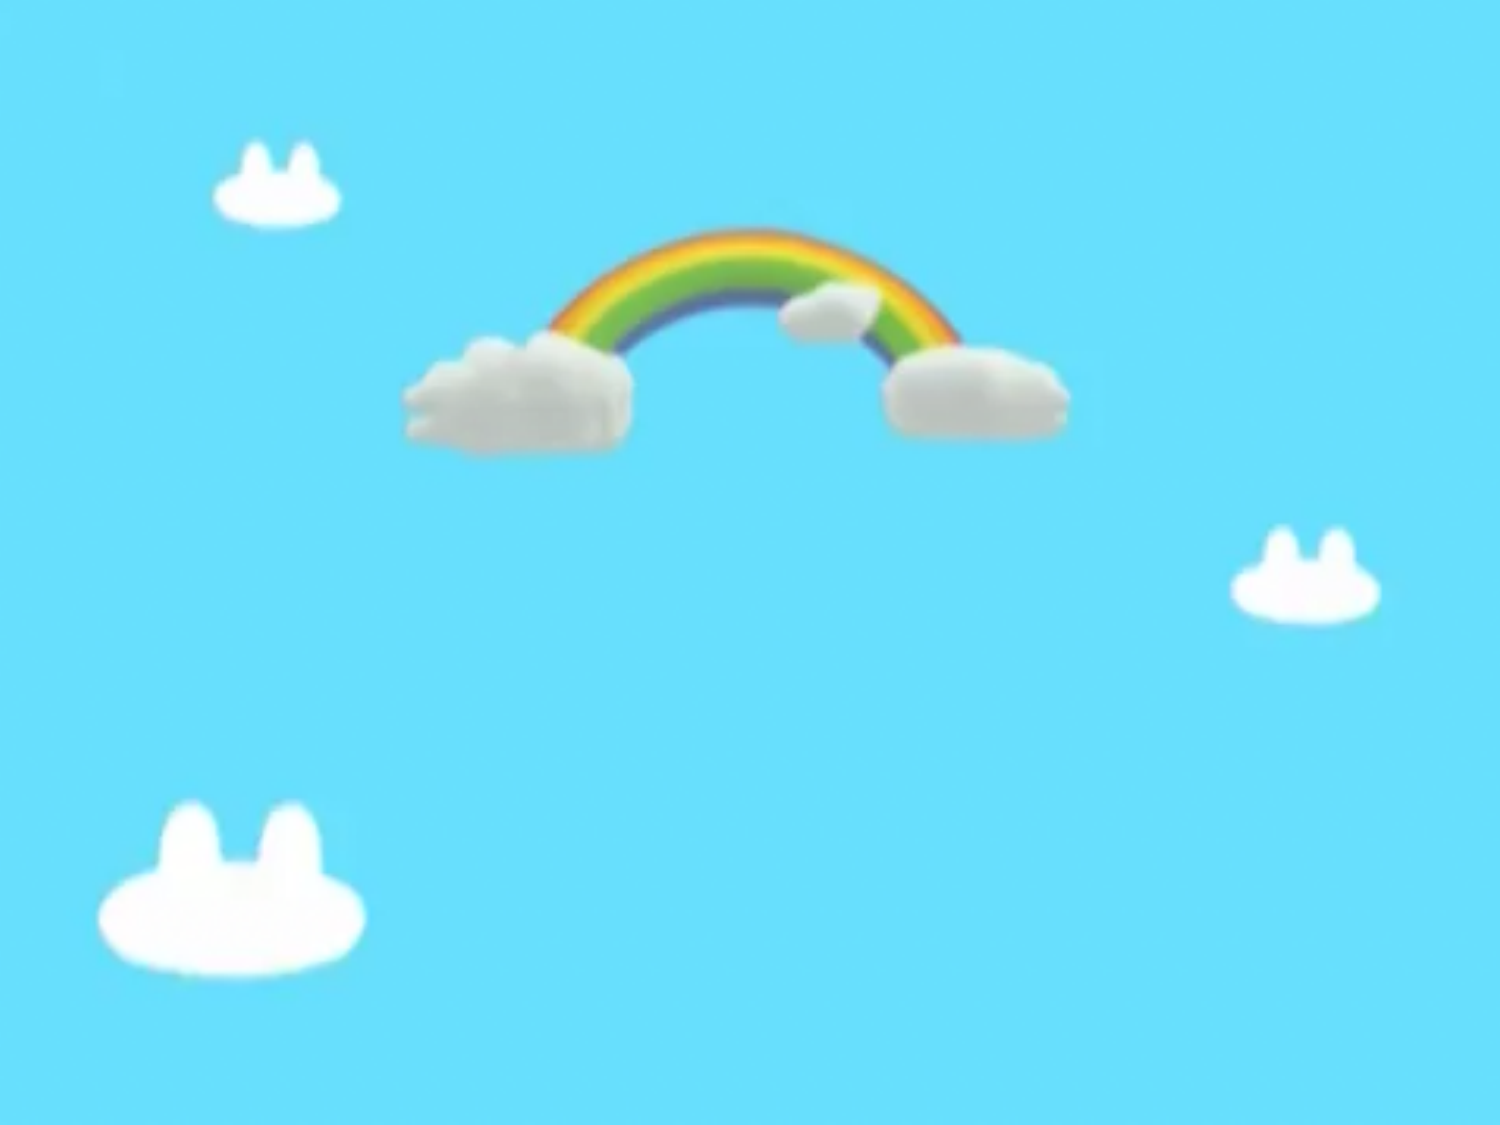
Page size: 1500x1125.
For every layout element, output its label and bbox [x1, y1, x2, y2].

list [0, 0, 1500, 1125]
